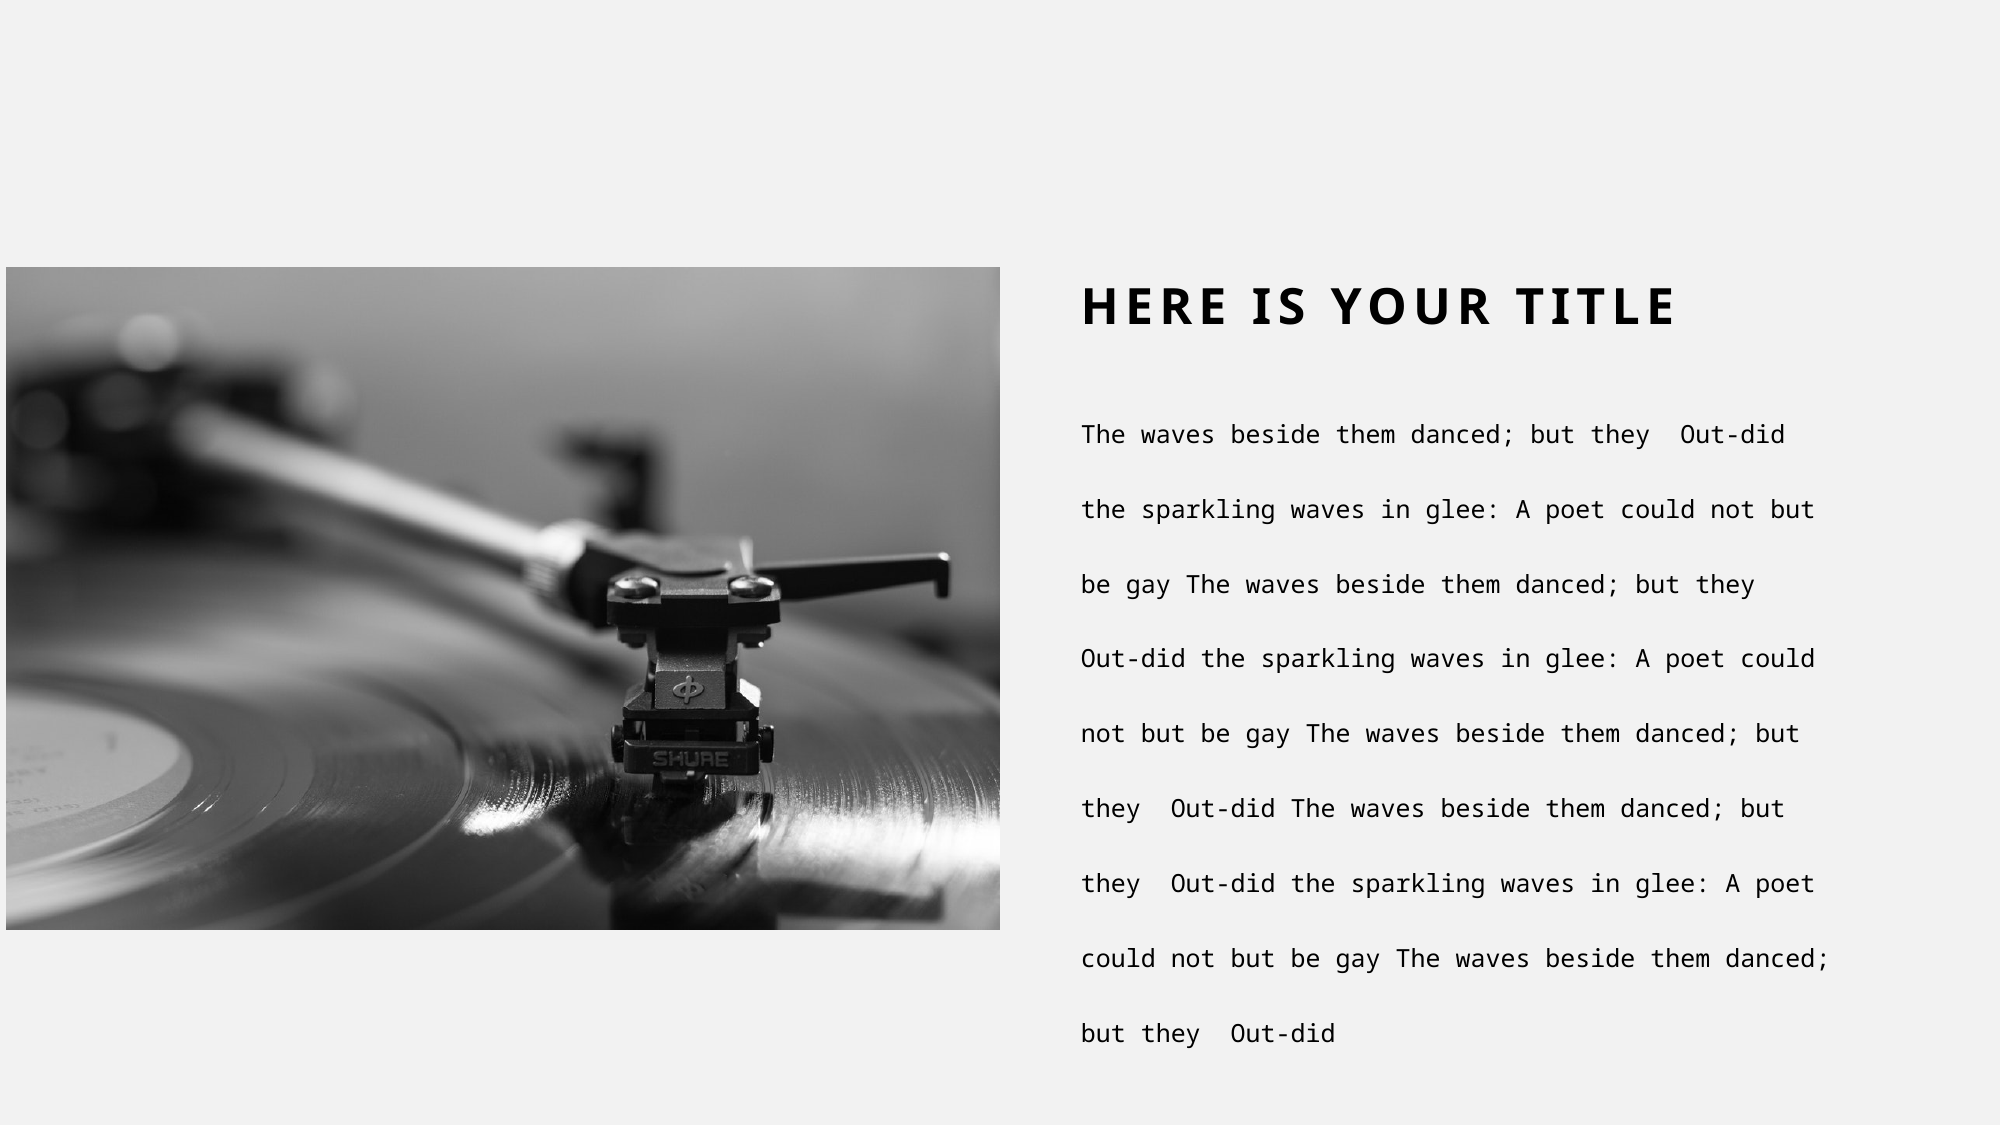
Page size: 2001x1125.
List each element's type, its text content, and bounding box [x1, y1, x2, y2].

picture [6, 267, 1000, 930]
text_box The waves beside them danced; but they Out-did the sparkling waves in glee: A poet could not but be gay The waves beside them danced; but they Out-did the sparkling waves in glee: A poet could not but be gay The waves beside them danced; but they Out-did The waves beside them danced; but they Out-did the sparkling waves in glee: A poet could not but be gay The waves beside them danced; but they Out-did [1066, 366, 1861, 1055]
text_box HERE IS YOUR TITLE [1065, 267, 1844, 342]
